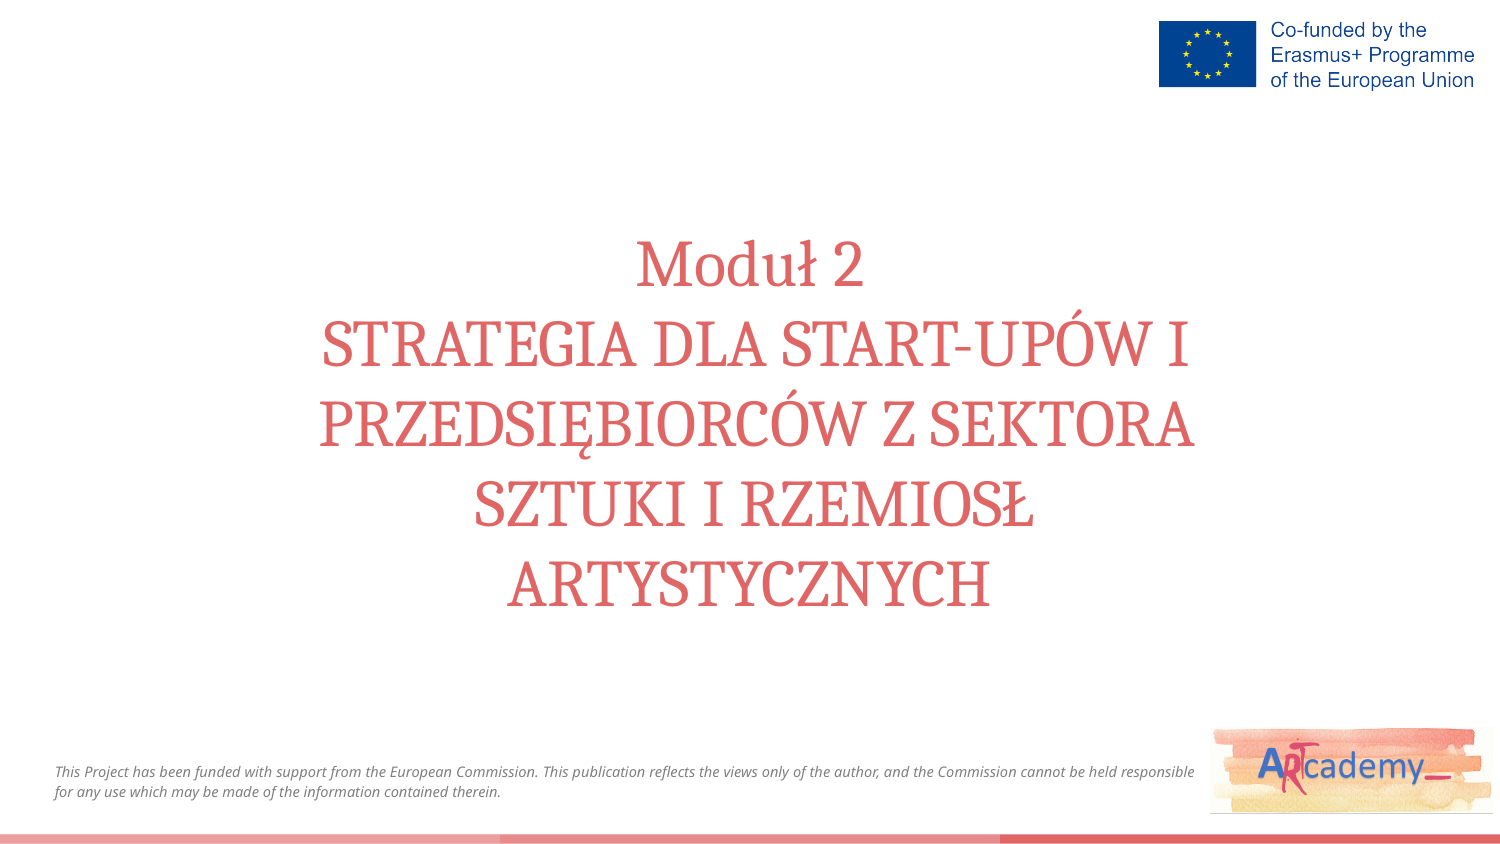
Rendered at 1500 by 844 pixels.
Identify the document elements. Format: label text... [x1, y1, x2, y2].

title Moduł 2 STRATEGIA DLA START-UPÓW I PRZEDSIĘBIORCÓW Z SEKTORA SZTUKI I RZEMIOSŁ ARTYSTYCZNYCH [246, 204, 1269, 465]
picture [1158, 21, 1474, 91]
picture [1210, 709, 1493, 844]
text_box This Project has been funded with support from the European Commission. This publication reflects the views only of the author, and the Commission cannot be held responsible for any use which may be made of the information contained therein. [39, 754, 1205, 799]
